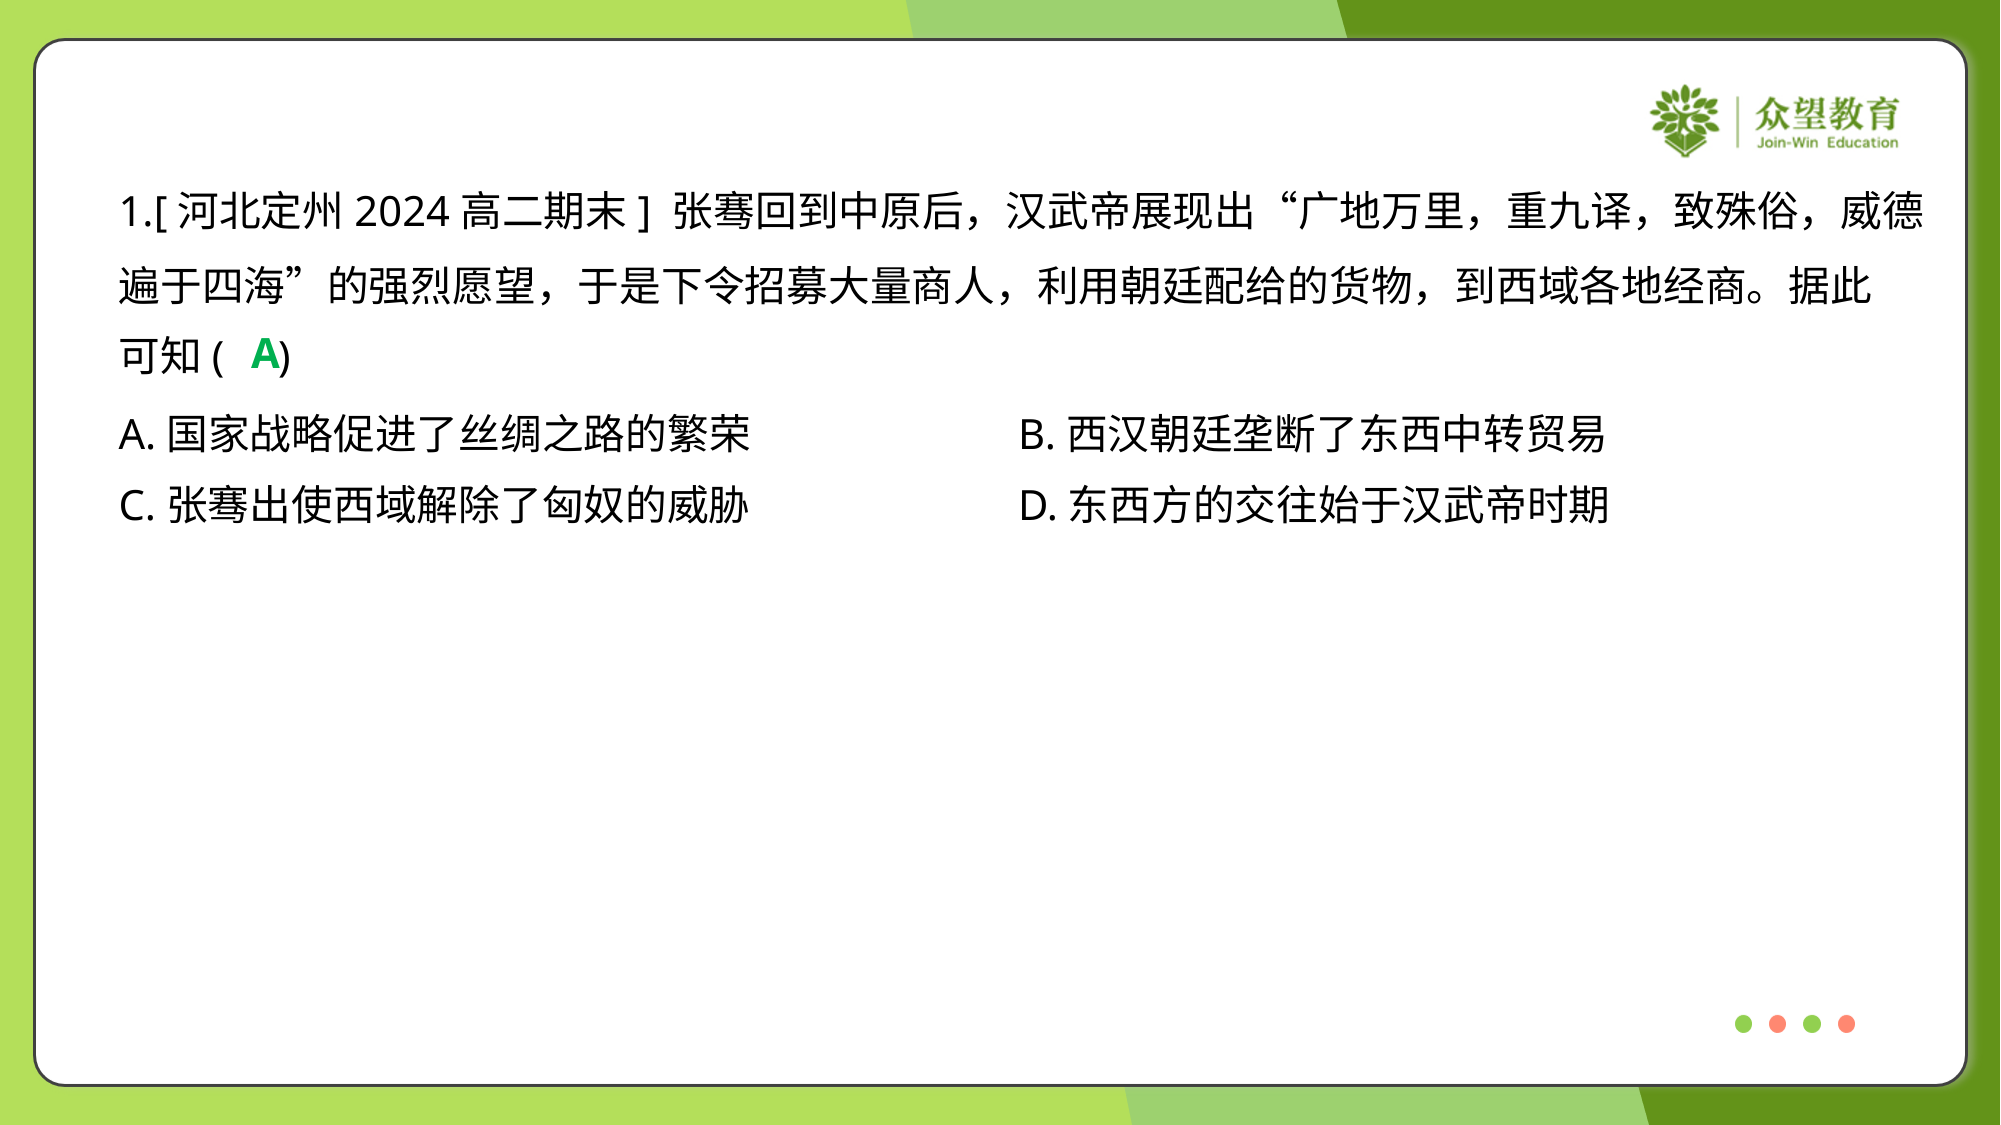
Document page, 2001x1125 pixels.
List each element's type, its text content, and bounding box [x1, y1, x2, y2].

text_box A.国家战略促进了丝绸之路的繁荣 B.西汉朝廷垄断了东西中转贸易 C.张骞出使西域解除了匈奴的威胁 D.东西方的交往始于汉武帝时期 [118, 382, 1883, 522]
picture [0, 0, 2000, 1125]
text_box 1.[河北定州2024高二期末] 张骞回到中原后，汉武帝展现出“广地万里，重九译，致殊俗，威德 遍于四海”的强烈愿望，于是下令招募大量商人，利用朝廷配给的货物，到西域各地经商。据此 可知( ) [118, 159, 1883, 373]
text_box A [234, 306, 297, 371]
